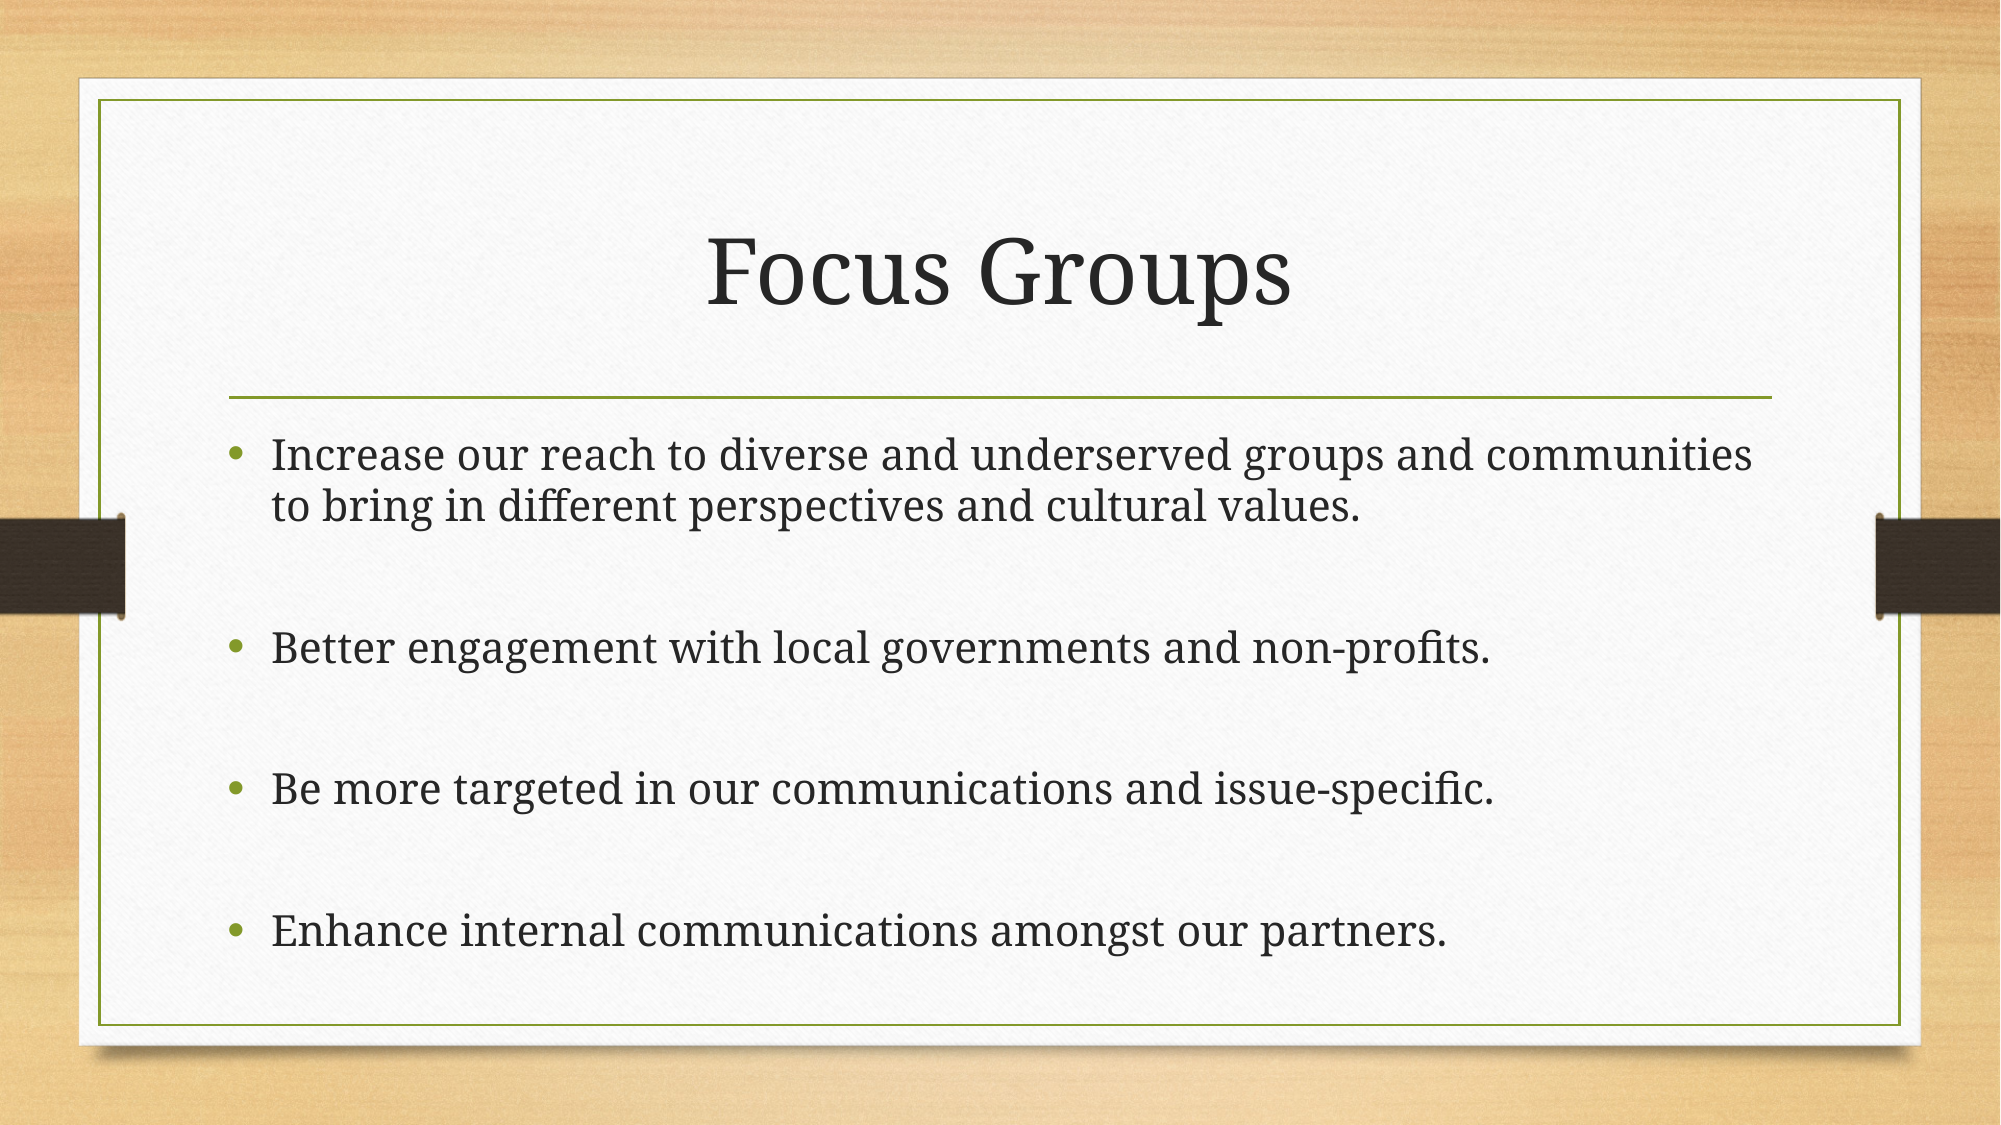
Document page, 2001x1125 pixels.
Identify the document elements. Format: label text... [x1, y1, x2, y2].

picture [0, 0, 2001, 1125]
title Focus Groups [212, 161, 1788, 375]
list Increase our reach to diverse and underserved groups and communities to bring in different perspectives and cultural values. Better engagement with local governments and non-profits. Be more targeted in our communications and issue-specific. Enhance internal communications amongst our partners. [212, 419, 1788, 964]
